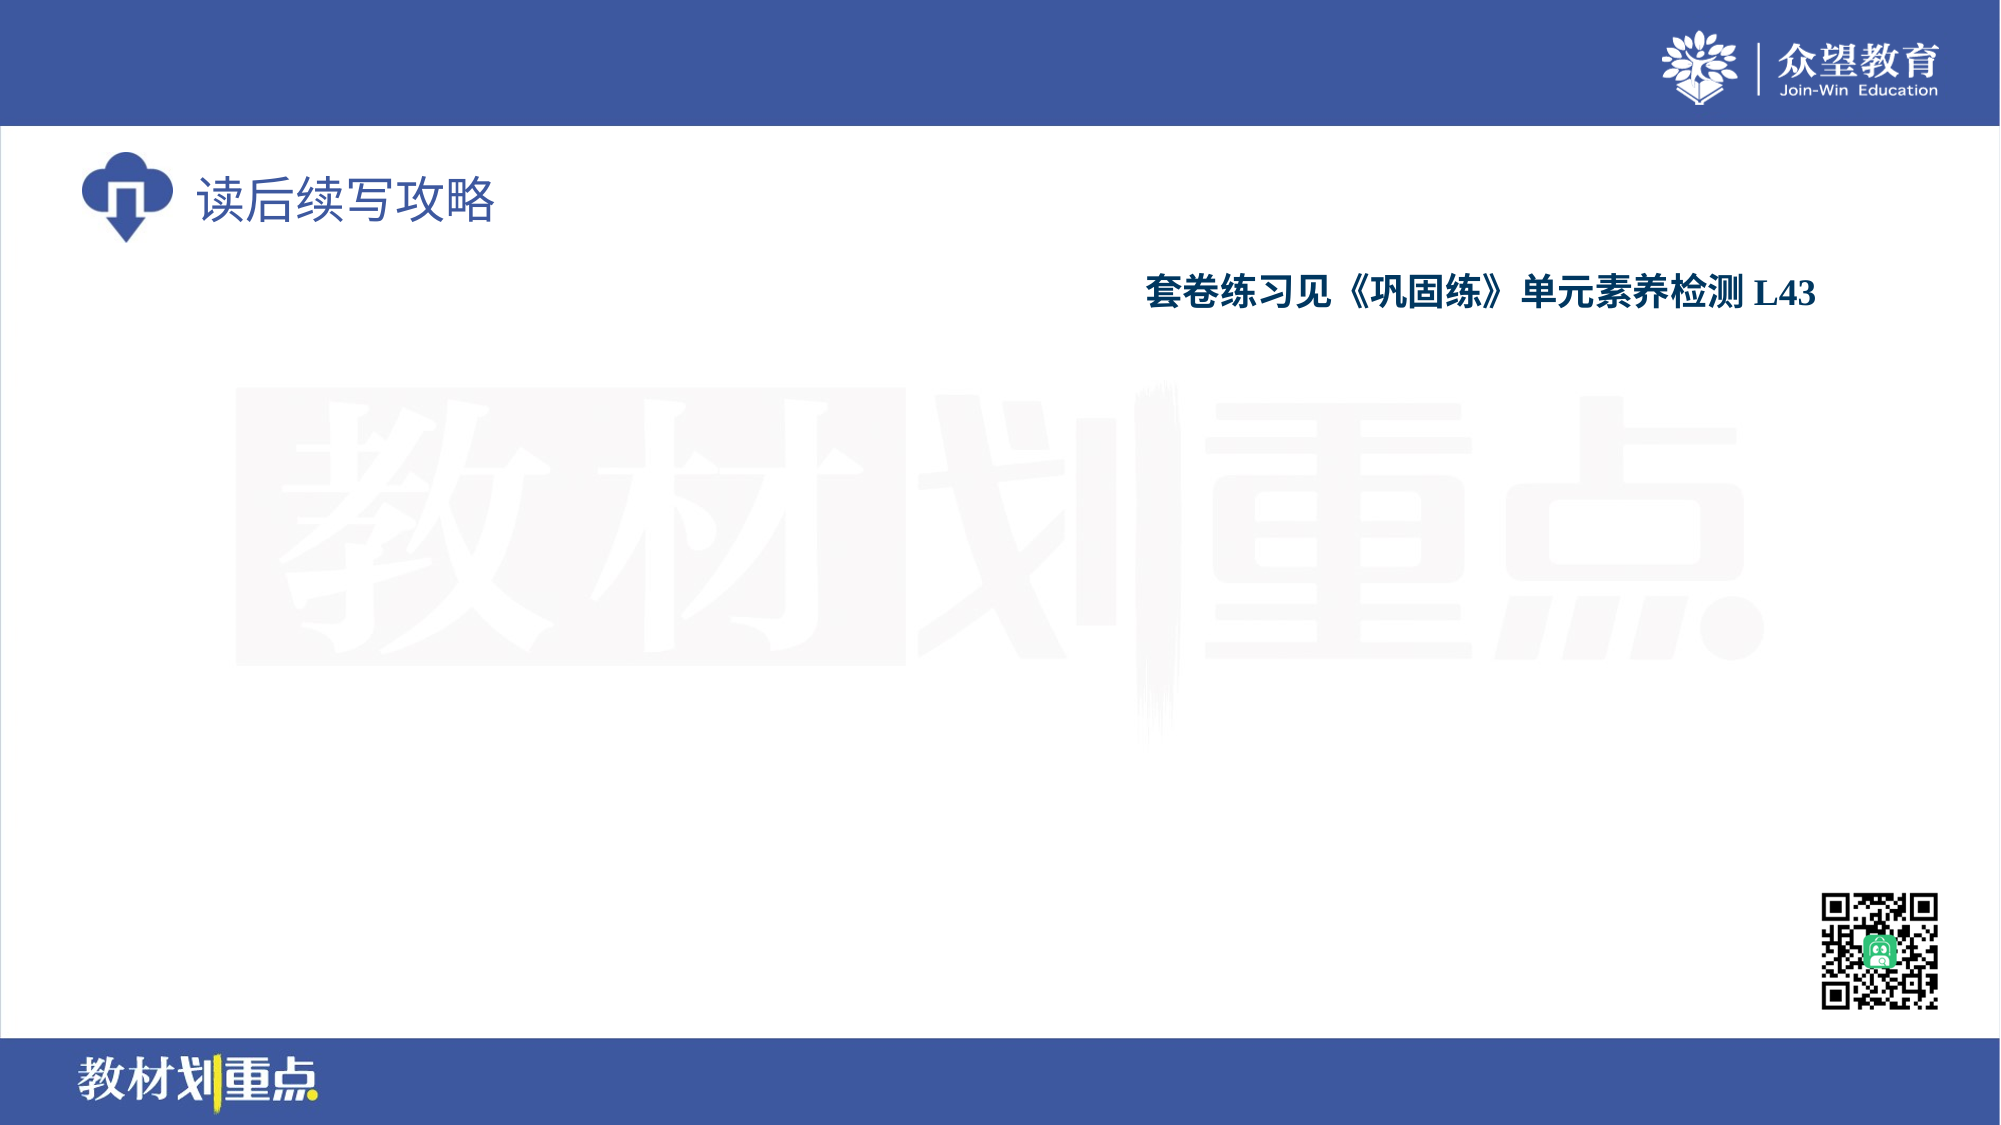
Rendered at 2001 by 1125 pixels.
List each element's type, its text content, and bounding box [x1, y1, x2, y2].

picture [0, 0, 2000, 1125]
text_box 套卷练习见《巩固练》单元素养检测L43 [82, 247, 1817, 347]
